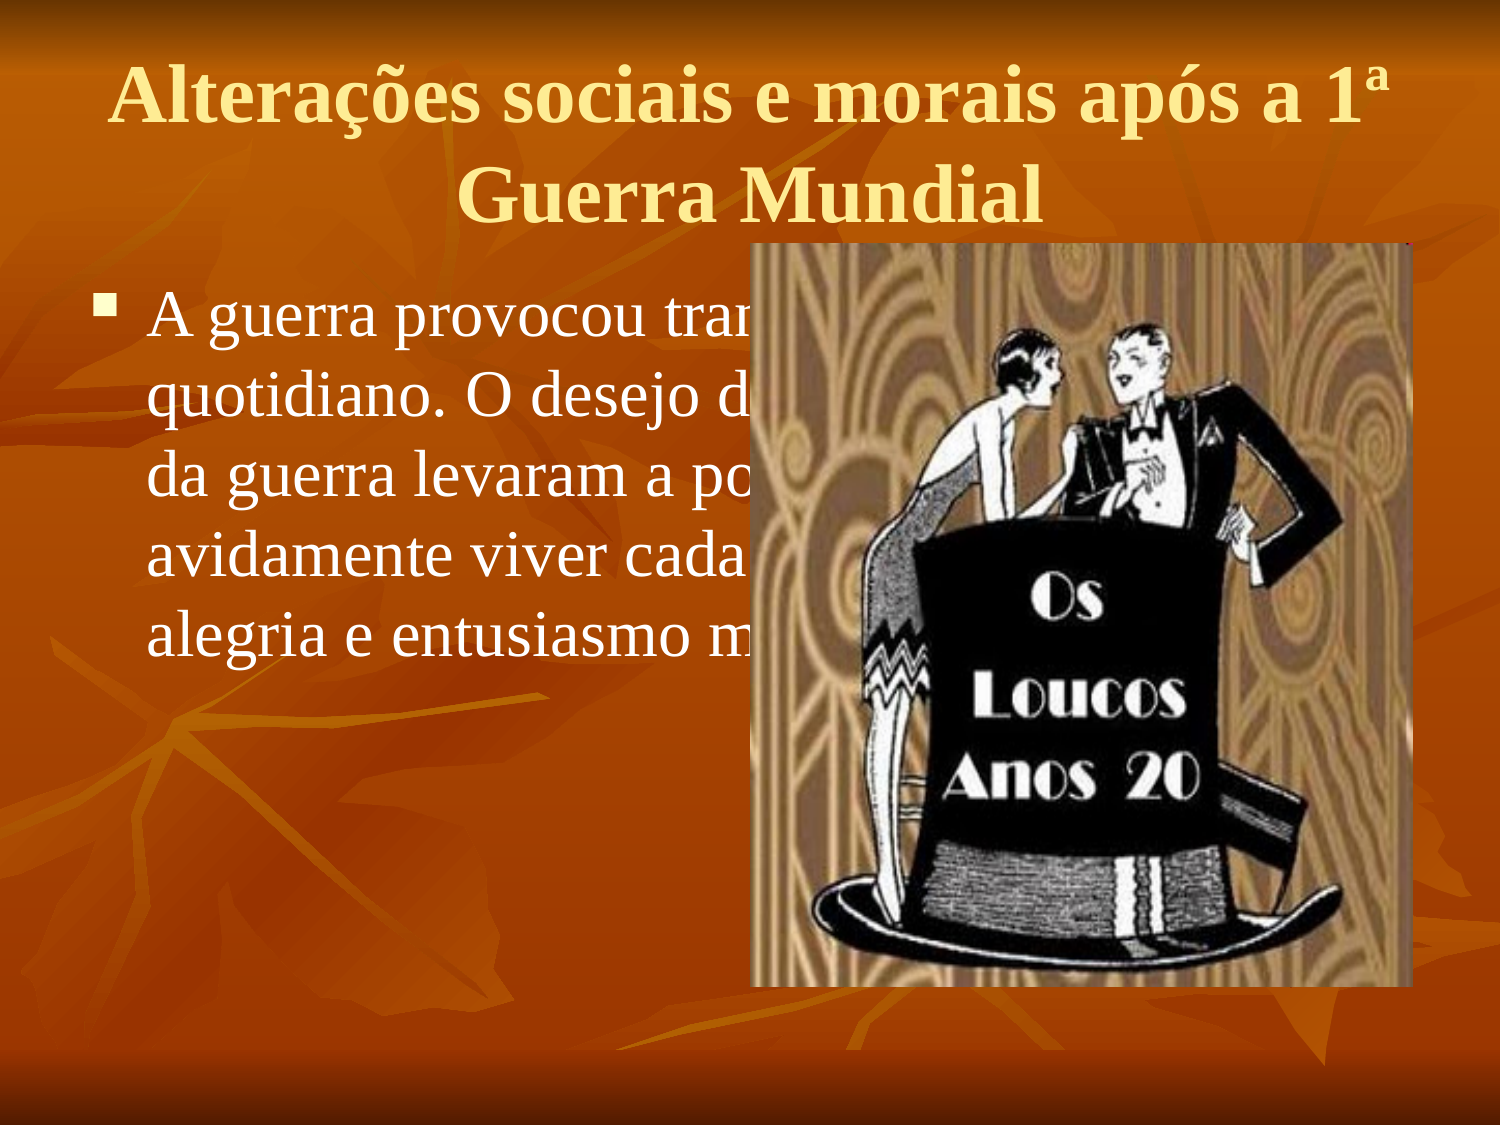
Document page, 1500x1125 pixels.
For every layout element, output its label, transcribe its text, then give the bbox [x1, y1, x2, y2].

list A guerra provocou transformações no quotidiano. O desejo de esquecer os horrores da guerra levaram a população a procurar avidamente viver cada momento com uma alegria e entusiasmo muitas vezes excessivo. [74, 262, 1426, 1006]
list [749, 243, 1413, 987]
title Alterações sociais e morais após a 1ª Guerra Mundial [74, 45, 1426, 234]
